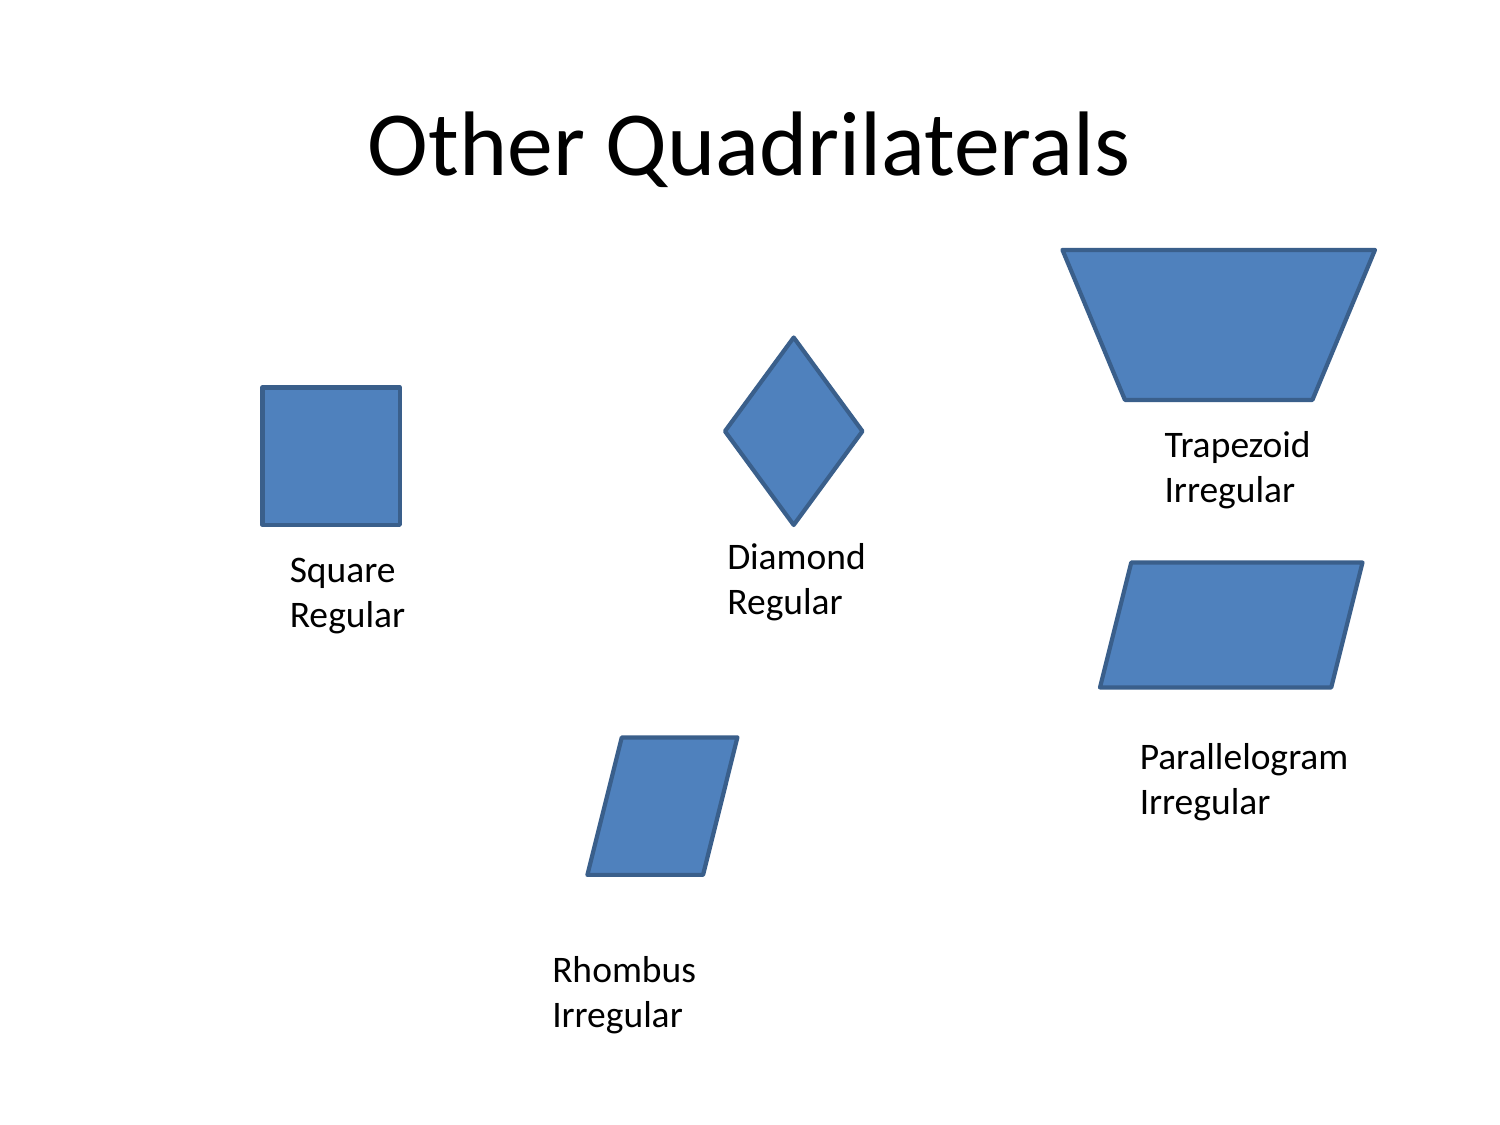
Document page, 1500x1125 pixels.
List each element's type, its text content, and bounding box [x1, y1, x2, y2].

text_box [1060, 247, 1377, 403]
text_box [585, 735, 740, 877]
text_box Parallelogram Irregular [1124, 724, 1425, 830]
text_box [1097, 560, 1365, 690]
text_box Square Regular [275, 537, 475, 643]
title Other Quadrilaterals [75, 45, 1425, 233]
text_box Trapezoid Irregular [1149, 412, 1363, 518]
text_box [723, 335, 865, 524]
text_box Rhombus Irregular [537, 937, 788, 1043]
text_box [260, 385, 402, 527]
text_box Diamond Regular [712, 524, 950, 630]
